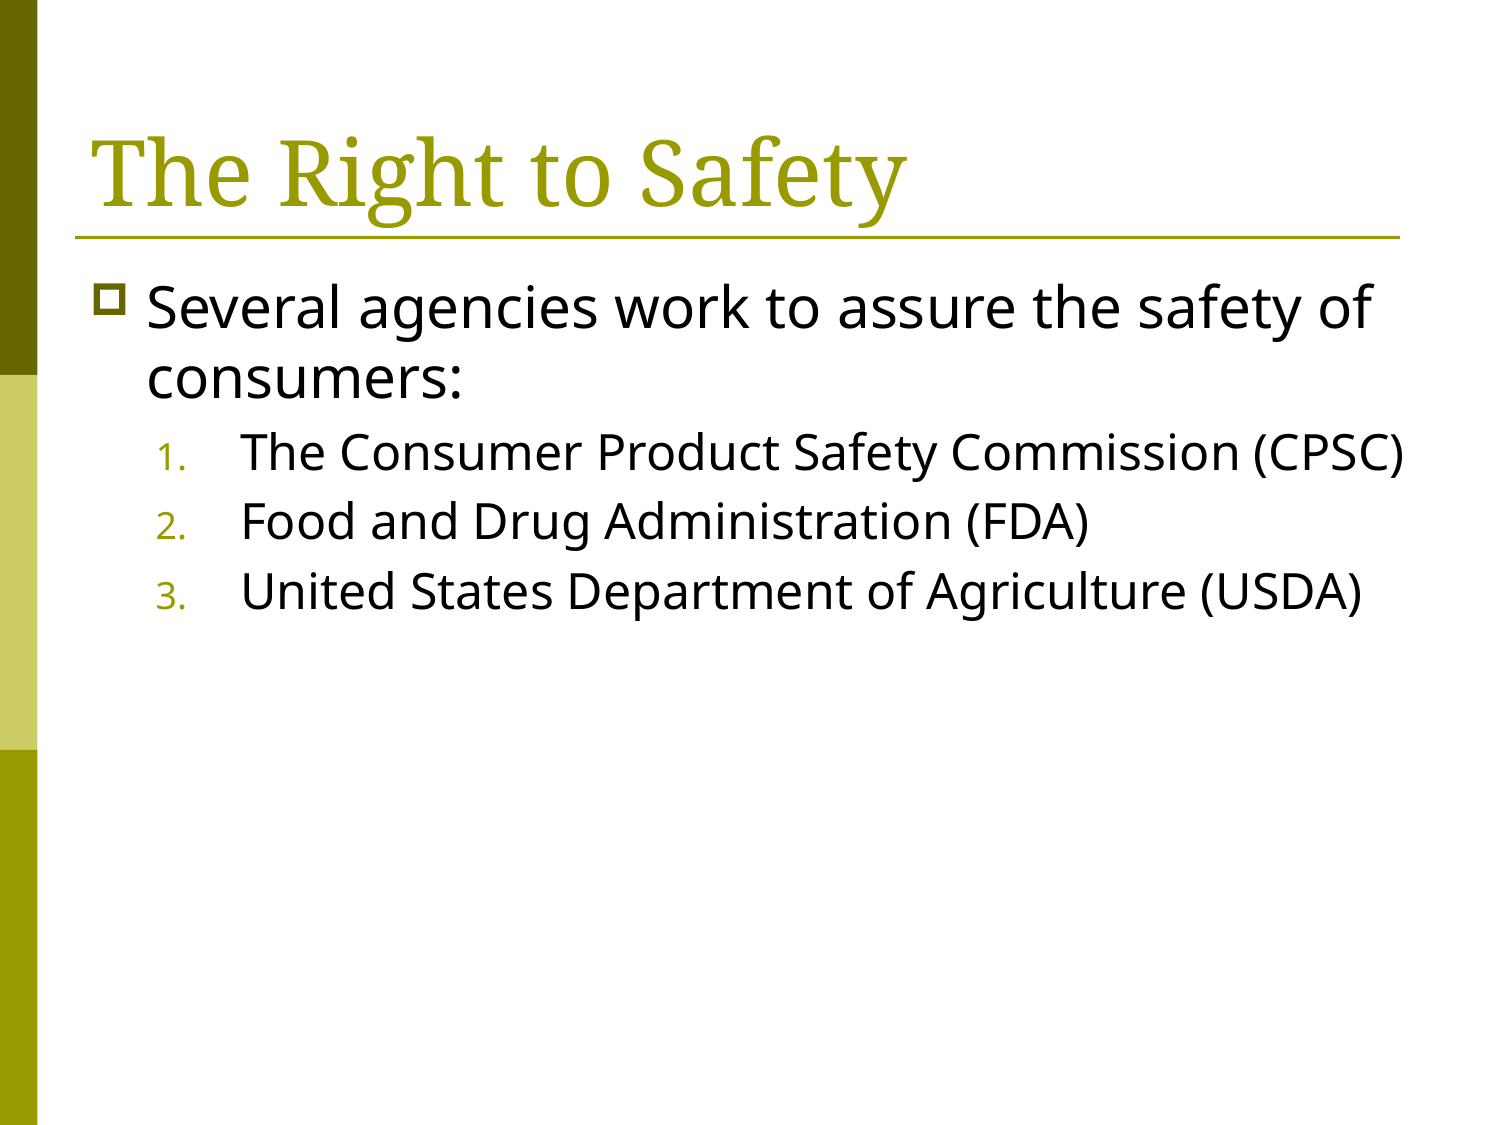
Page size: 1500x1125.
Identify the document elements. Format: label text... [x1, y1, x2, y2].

title The Right to Safety [74, 45, 1426, 233]
list Several agencies work to assure the safety of consumers: The Consumer Product Safety Commission (CPSC) Food and Drug Administration (FDA) United States Department of Agriculture (USDA) [74, 262, 1426, 1006]
